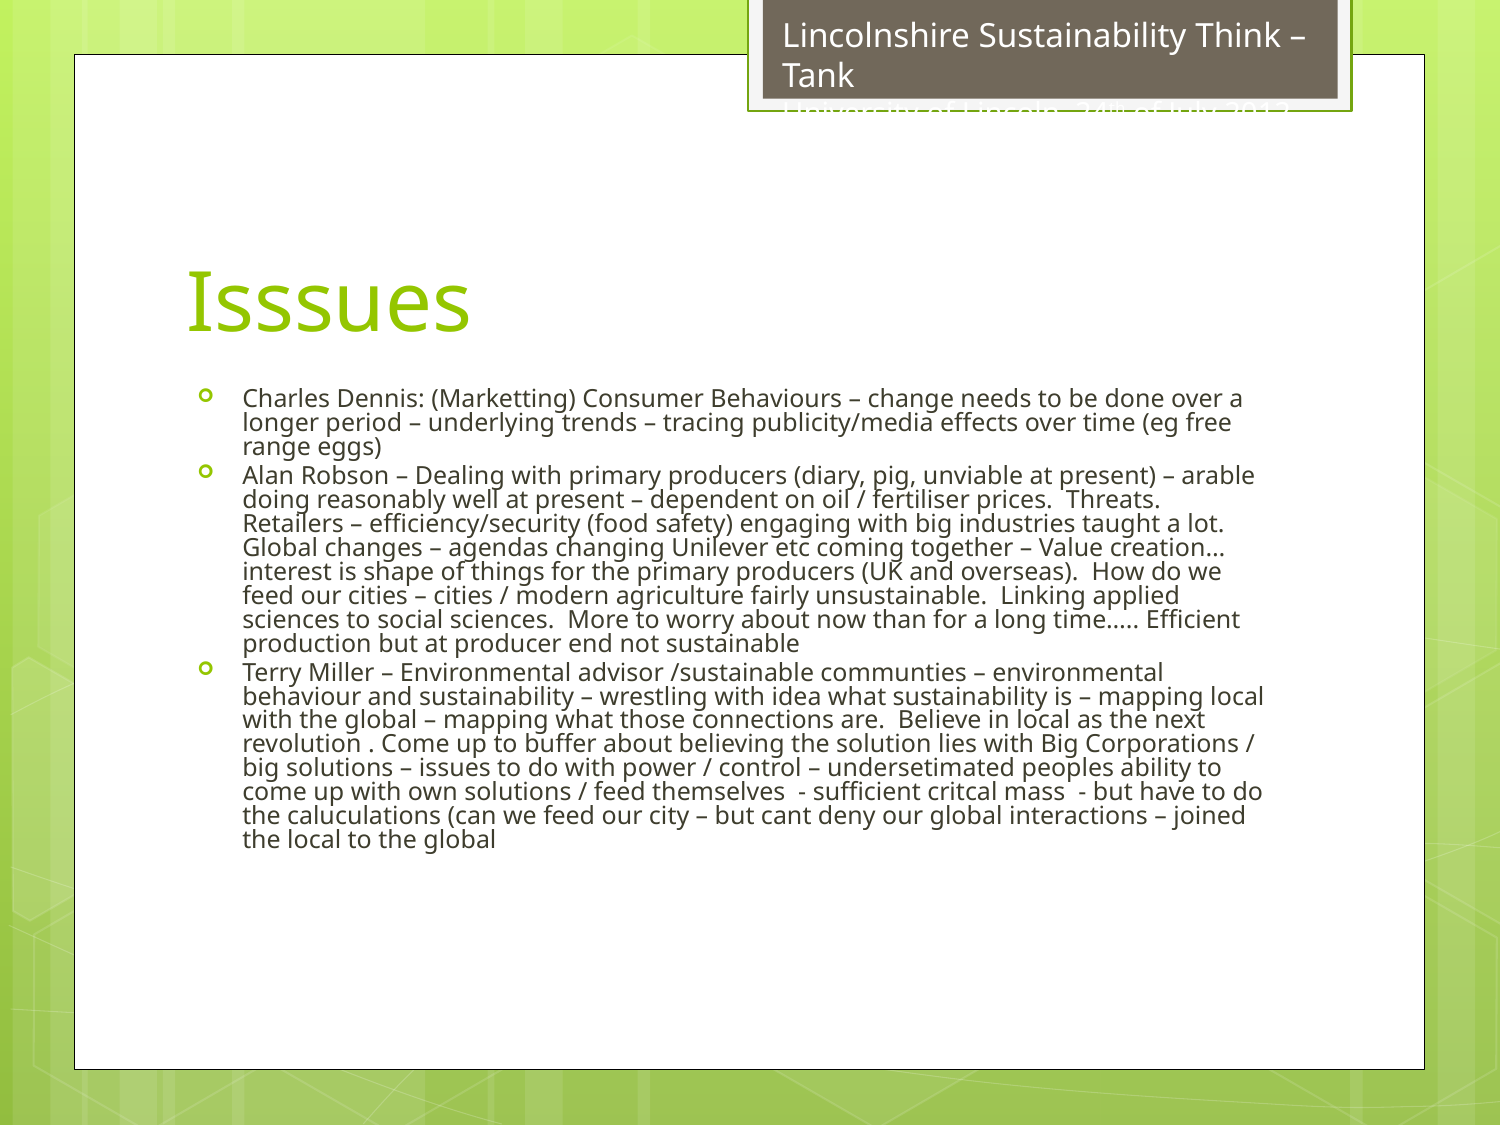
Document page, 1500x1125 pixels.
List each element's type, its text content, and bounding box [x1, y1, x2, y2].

list Charles Dennis: (Marketting) Consumer Behaviours – change needs to be done over a longer period – underlying trends – tracing publicity/media effects over time (eg free range eggs) Alan Robson – Dealing with primary producers (diary, pig, unviable at present) – arable doing reasonably well at present – dependent on oil / fertiliser prices. Threats. Retailers – efficiency/security (food safety) engaging with big industries taught a lot. Global changes – agendas changing Unilever etc coming together – Value creation…interest is shape of things for the primary producers (UK and overseas). How do we feed our cities – cities / modern agriculture fairly unsustainable. Linking applied sciences to social sciences. More to worry about now than for a long time….. Efficient production but at producer end not sustainable Terry Miller – Environmental advisor /sustainable communties – environmental behaviour and sustainability – wrestling with idea what sustainability is – mapping local with the global – mapping what those connections are. Believe in local as the next revolution . Come up to buffer about believing the solution lies with Big Corporations / big solutions – issues to do with power / control – undersetimated peoples ability to come up with own solutions / feed themselves - sufficient critcal mass - but have to do the caluculations (can we feed our city – but cant deny our global interactions – joined the local to the global [170, 380, 1284, 957]
title Isssues [170, 168, 1324, 357]
